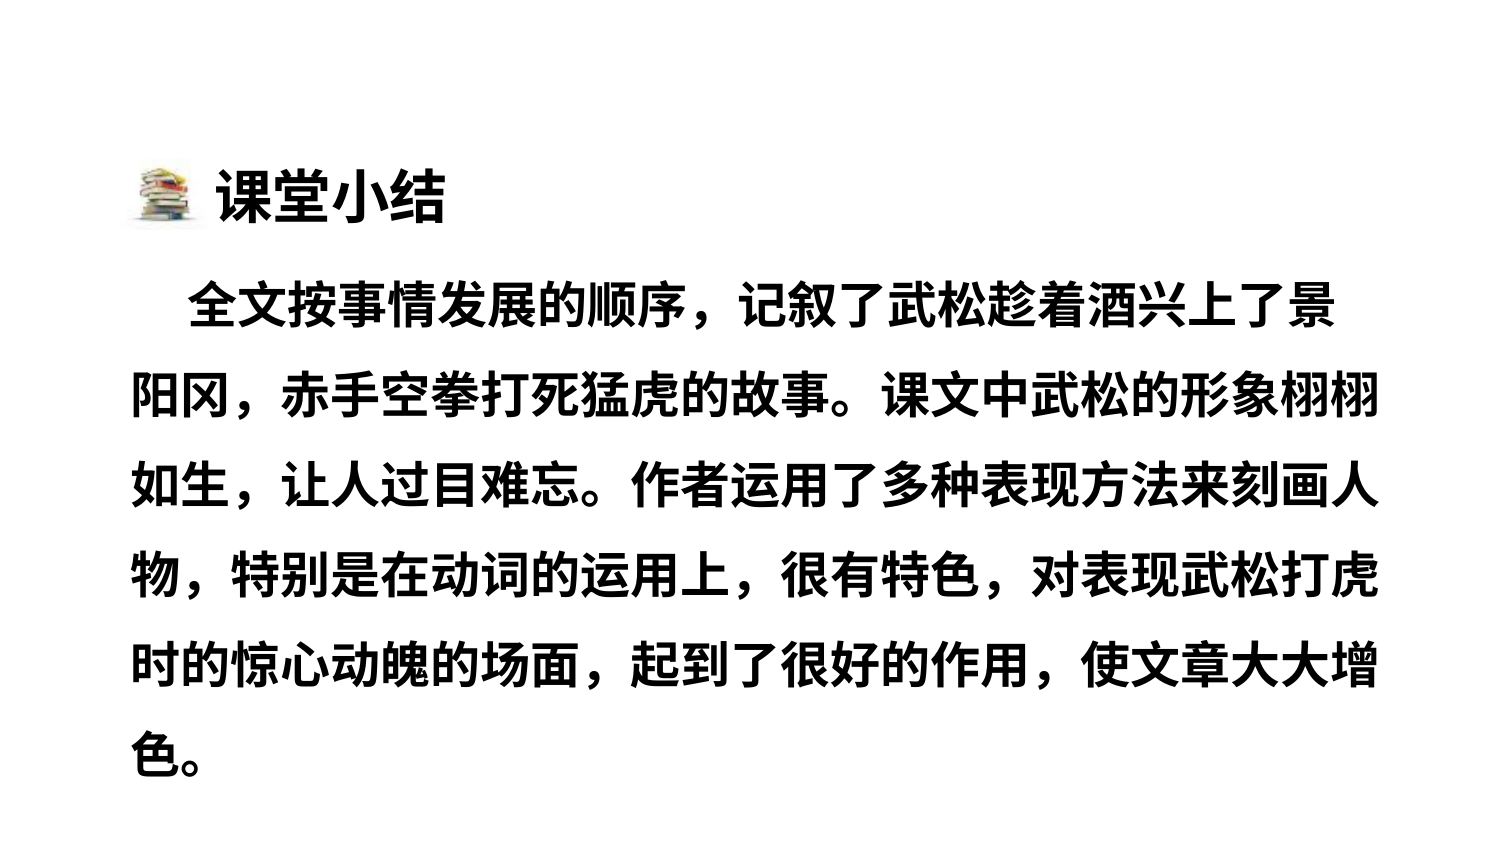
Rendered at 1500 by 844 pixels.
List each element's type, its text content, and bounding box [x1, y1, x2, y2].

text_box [115, 152, 465, 239]
text_box 全文按事情发展的顺序，记叙了武松趁着酒兴上了景阳冈，赤手空拳打死猛虎的故事。课文中武松的形象栩栩如生，让人过目难忘。作者运用了多种表现方法来刻画人物，特别是在动词的运用上，很有特色，对表现武松打虎时的惊心动魄的场面，起到了很好的作用，使文章大大增色。 [115, 236, 1397, 791]
